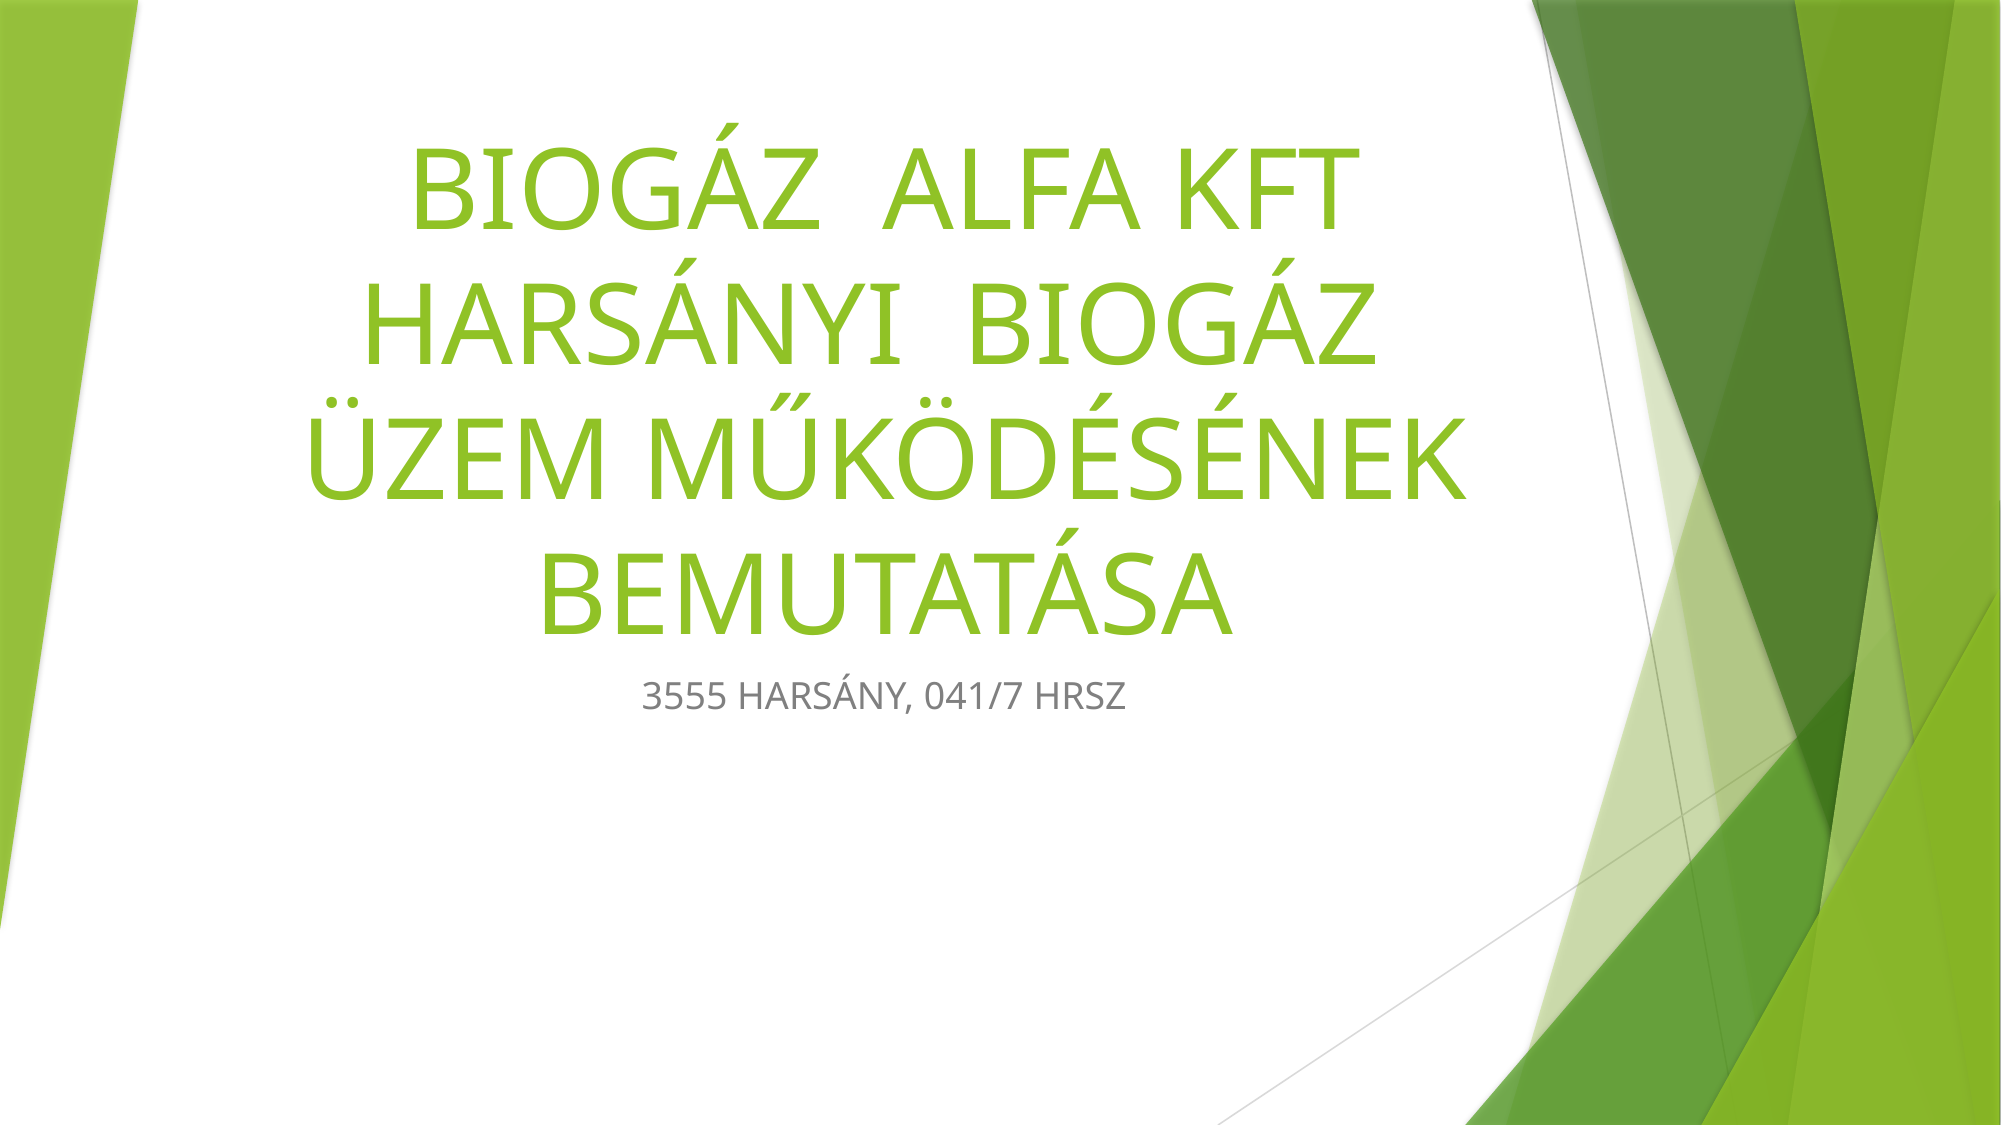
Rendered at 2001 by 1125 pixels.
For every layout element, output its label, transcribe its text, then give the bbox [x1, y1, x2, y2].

subtitle 3555 HARSÁNY, 041/7 HRSZ [247, 664, 1522, 845]
title BIOGÁZ ALFA KFT HARSÁNYI BIOGÁZ ÜZEM MŰKÖDÉSÉNEK BEMUTATÁSA [247, 394, 1522, 664]
